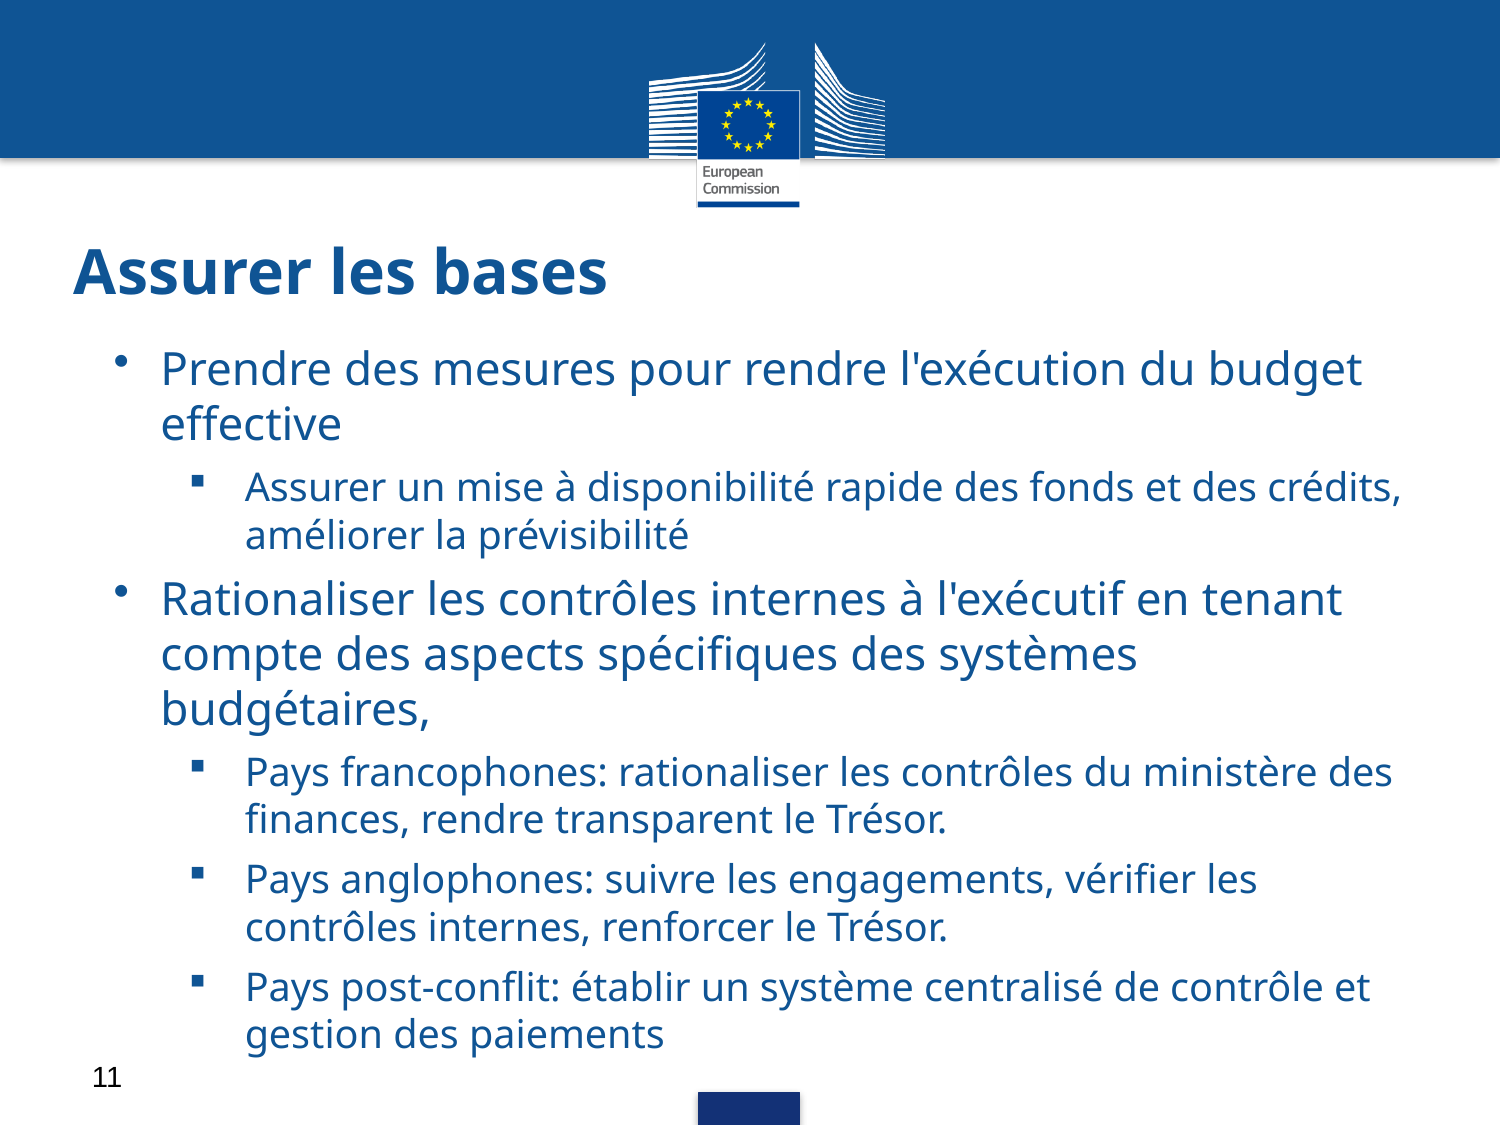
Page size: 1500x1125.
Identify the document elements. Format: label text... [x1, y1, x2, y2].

title Assurer les bases [0, 175, 1278, 364]
slide_number 11 [76, 1022, 553, 1102]
list Prendre des mesures pour rendre l'exécution du budget effective Assurer un mise à disponibilité rapide des fonds et des crédits, améliorer la prévisibilité Rationaliser les contrôles internes à l'exécutif en tenant compte des aspects spécifiques des systèmes budgétaires, Pays francophones: rationaliser les contrôles du ministère des finances, rendre transparent le Trésor. Pays anglophones: suivre les engagements, vérifier les contrôles internes, renforcer le Trésor. Pays post-conflit: établir un système centralisé de contrôle et gestion des paiements [23, 269, 1430, 920]
picture [649, 42, 885, 175]
